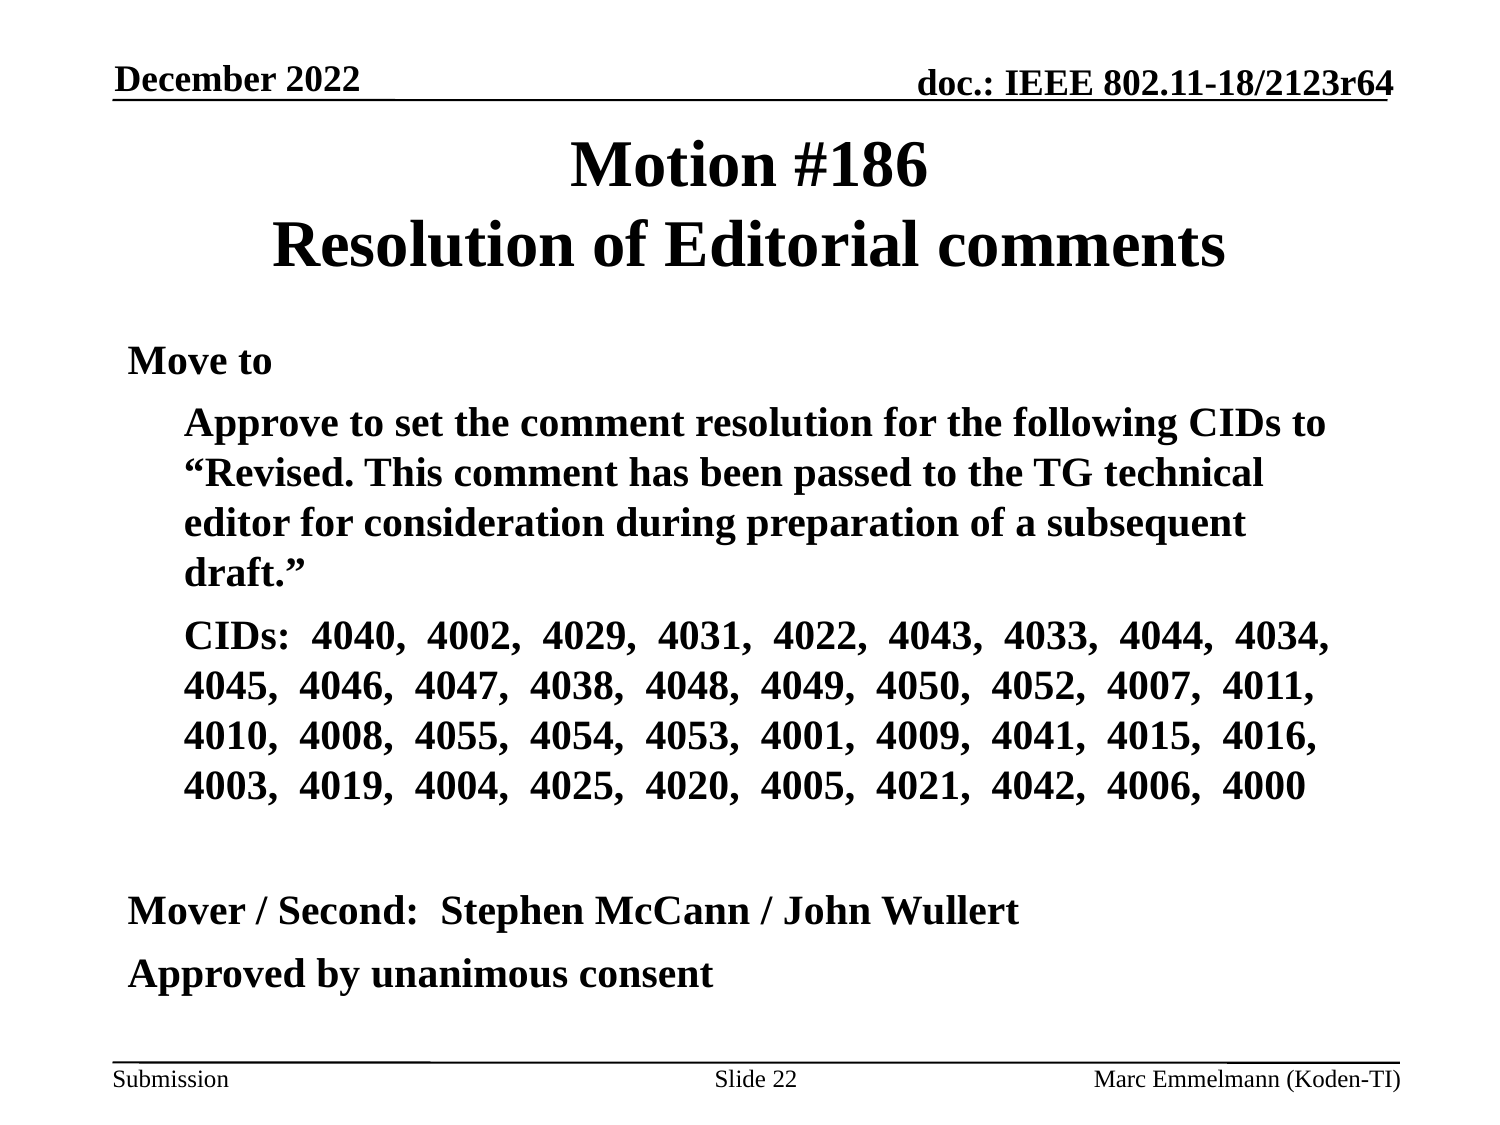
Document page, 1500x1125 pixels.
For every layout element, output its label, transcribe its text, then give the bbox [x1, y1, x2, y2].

slide_number Slide 22 [712, 1061, 800, 1123]
title Motion #186 Resolution of Editorial comments [112, 112, 1388, 288]
list Move to Approve to set the comment resolution for the following CIDs to “Revised. This comment has been passed to the TG technical editor for consideration during preparation of a subsequent draft.” CIDs: 4040, 4002, 4029, 4031, 4022, 4043, 4033, 4044, 4034, 4045, 4046, 4047, 4038, 4048, 4049, 4050, 4052, 4007, 4011, 4010, 4008, 4055, 4054, 4053, 4001, 4009, 4041, 4015, 4016, 4003, 4019, 4004, 4025, 4020, 4005, 4021, 4042, 4006, 4000 Mover / Second: Stephen McCann / John Wullert Approved by unanimous consent [112, 324, 1388, 1000]
footer Marc Emmelmann (Koden-TI) [878, 1061, 1402, 1093]
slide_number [114, 54, 423, 100]
